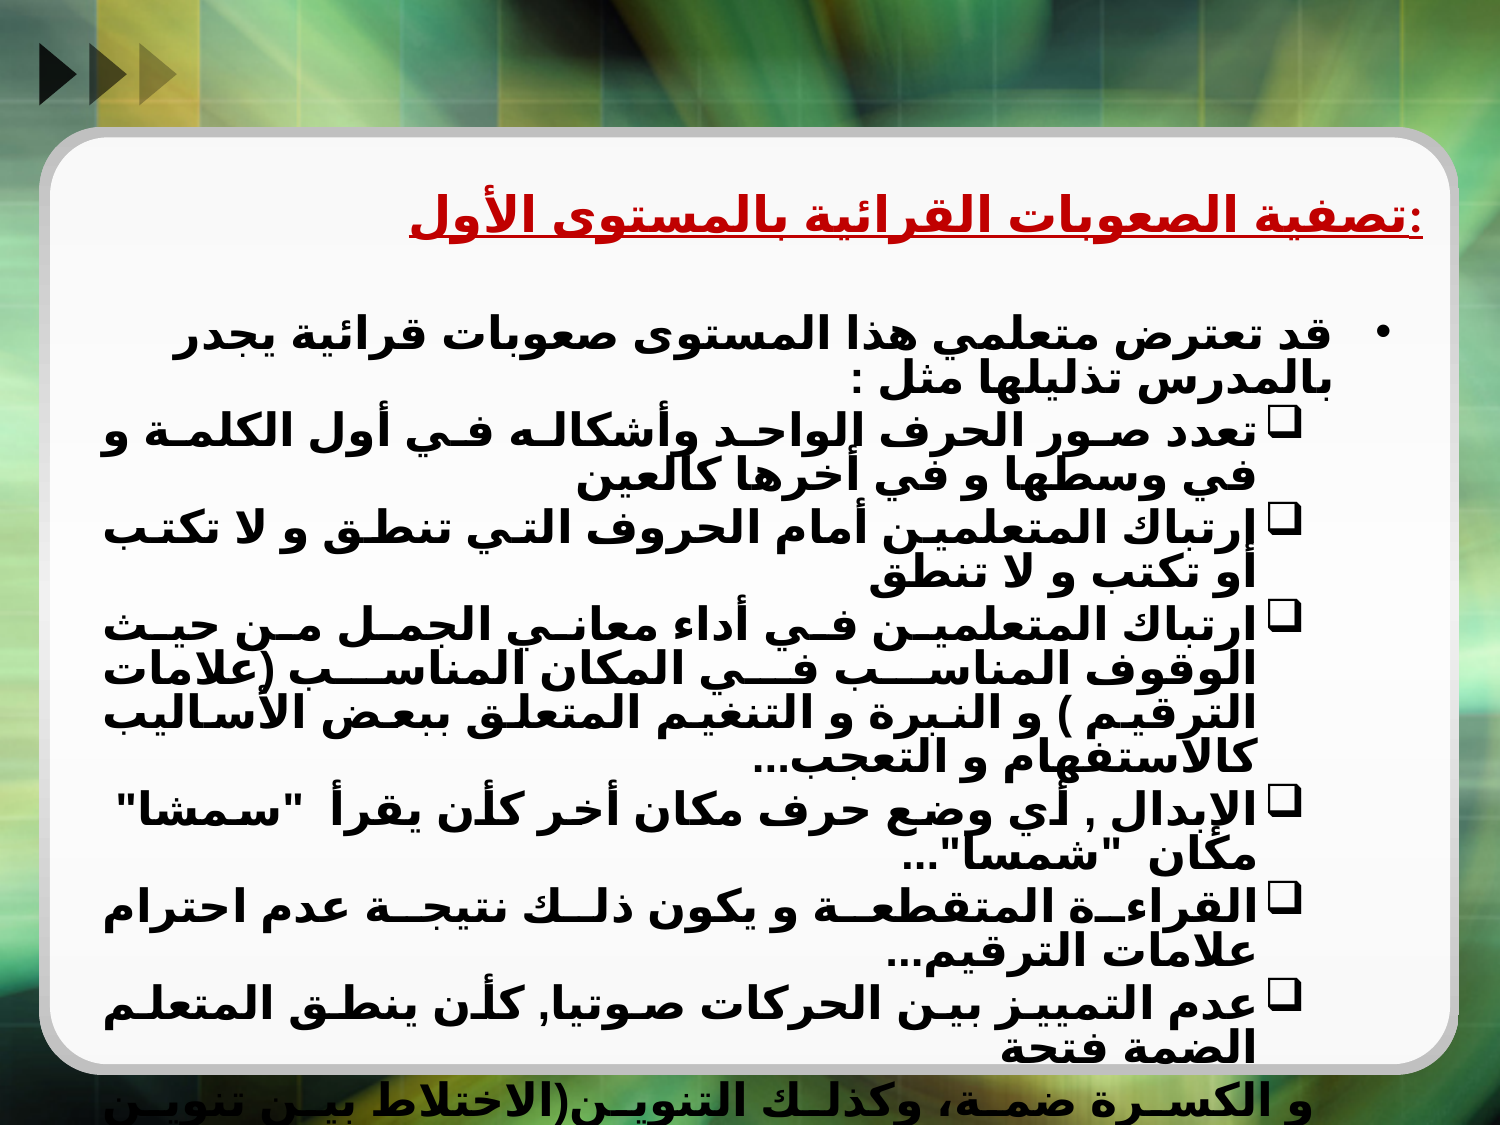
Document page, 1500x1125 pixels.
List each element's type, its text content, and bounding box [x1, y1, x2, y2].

picture [0, 0, 1500, 1125]
list تصفية الصعوبات القرائية بالمستوى الأول: قد تعترض متعلمي هذا المستوى صعوبات قرائية يجدر بالمدرس تذليلها مثل : تعدد صور الحرف الواحد وأشكاله في أول الكلمة و في وسطها و في أخرها كالعين ارتباك المتعلمين أمام الحروف التي تنطق و لا تكتب أو تكتب و لا تنطق ارتباك المتعلمين في أداء معاني الجمل من حيث الوقوف المناسب في المكان المناسب (علامات الترقيم ) و النبرة و التنغيم المتعلق ببعض الأساليب كالاستفهام و التعجب... الإبدال , أي وضع حرف مكان أخر كأن يقرأ "سمشا" مكان "شمسا"... القراءة المتقطعة و يكون ذلك نتيجة عدم احترام علامات الترقيم... عدم التمييز بين الحركات صوتيا, كأن ينطق المتعلم الضمة فتحة و الكسرة ضمة، وكذلك التنوين(الاختلاط بين تنوين الرفع مع تنوين الفتح) مشكل الهمزات التي تكتب على السطر أو فوق الألف ... مشكلة " ال " للتعريف ( الشمسية و القمرية ) [87, 174, 1438, 1038]
